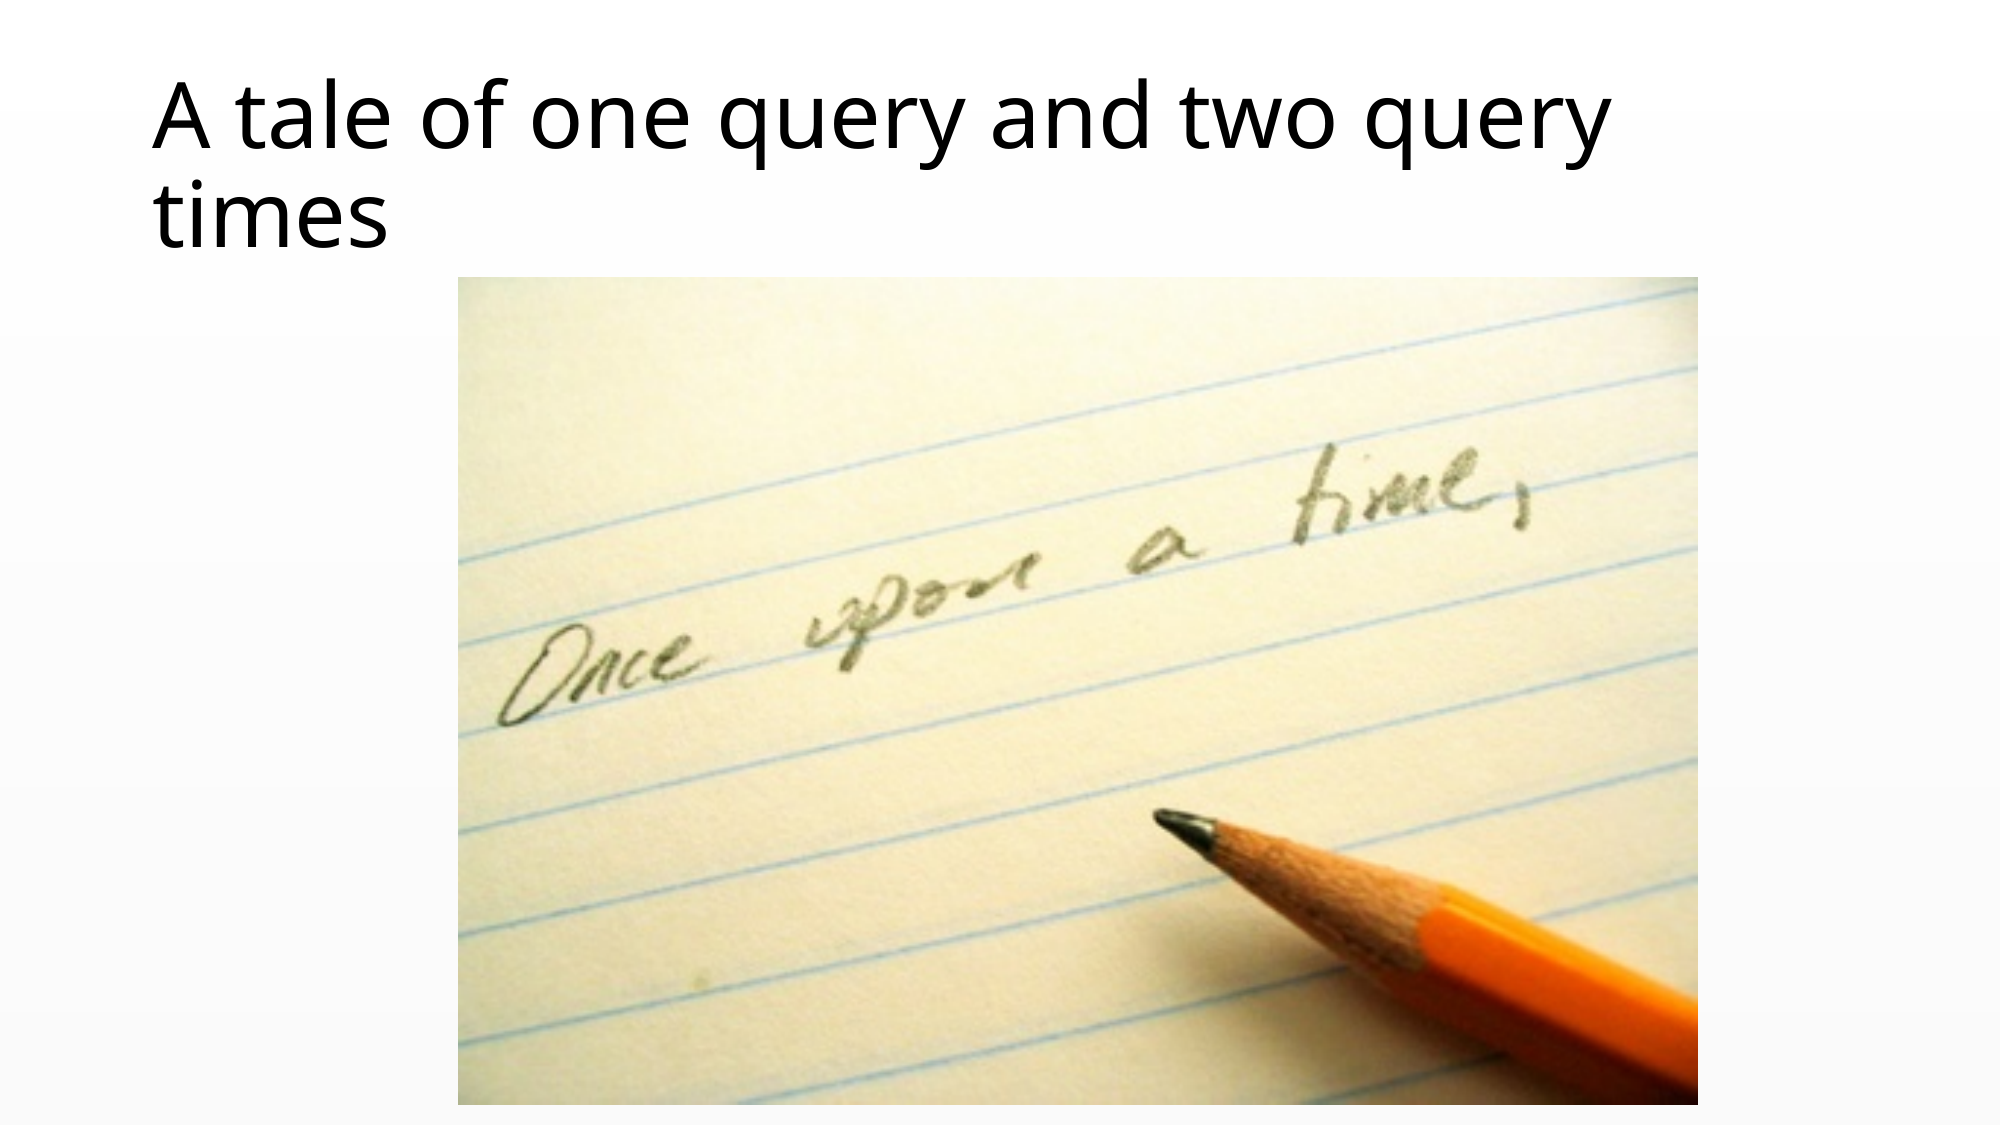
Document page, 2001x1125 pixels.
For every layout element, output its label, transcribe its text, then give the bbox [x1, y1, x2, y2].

picture [458, 277, 1698, 1105]
title A tale of one query and two query times [137, 59, 1863, 278]
